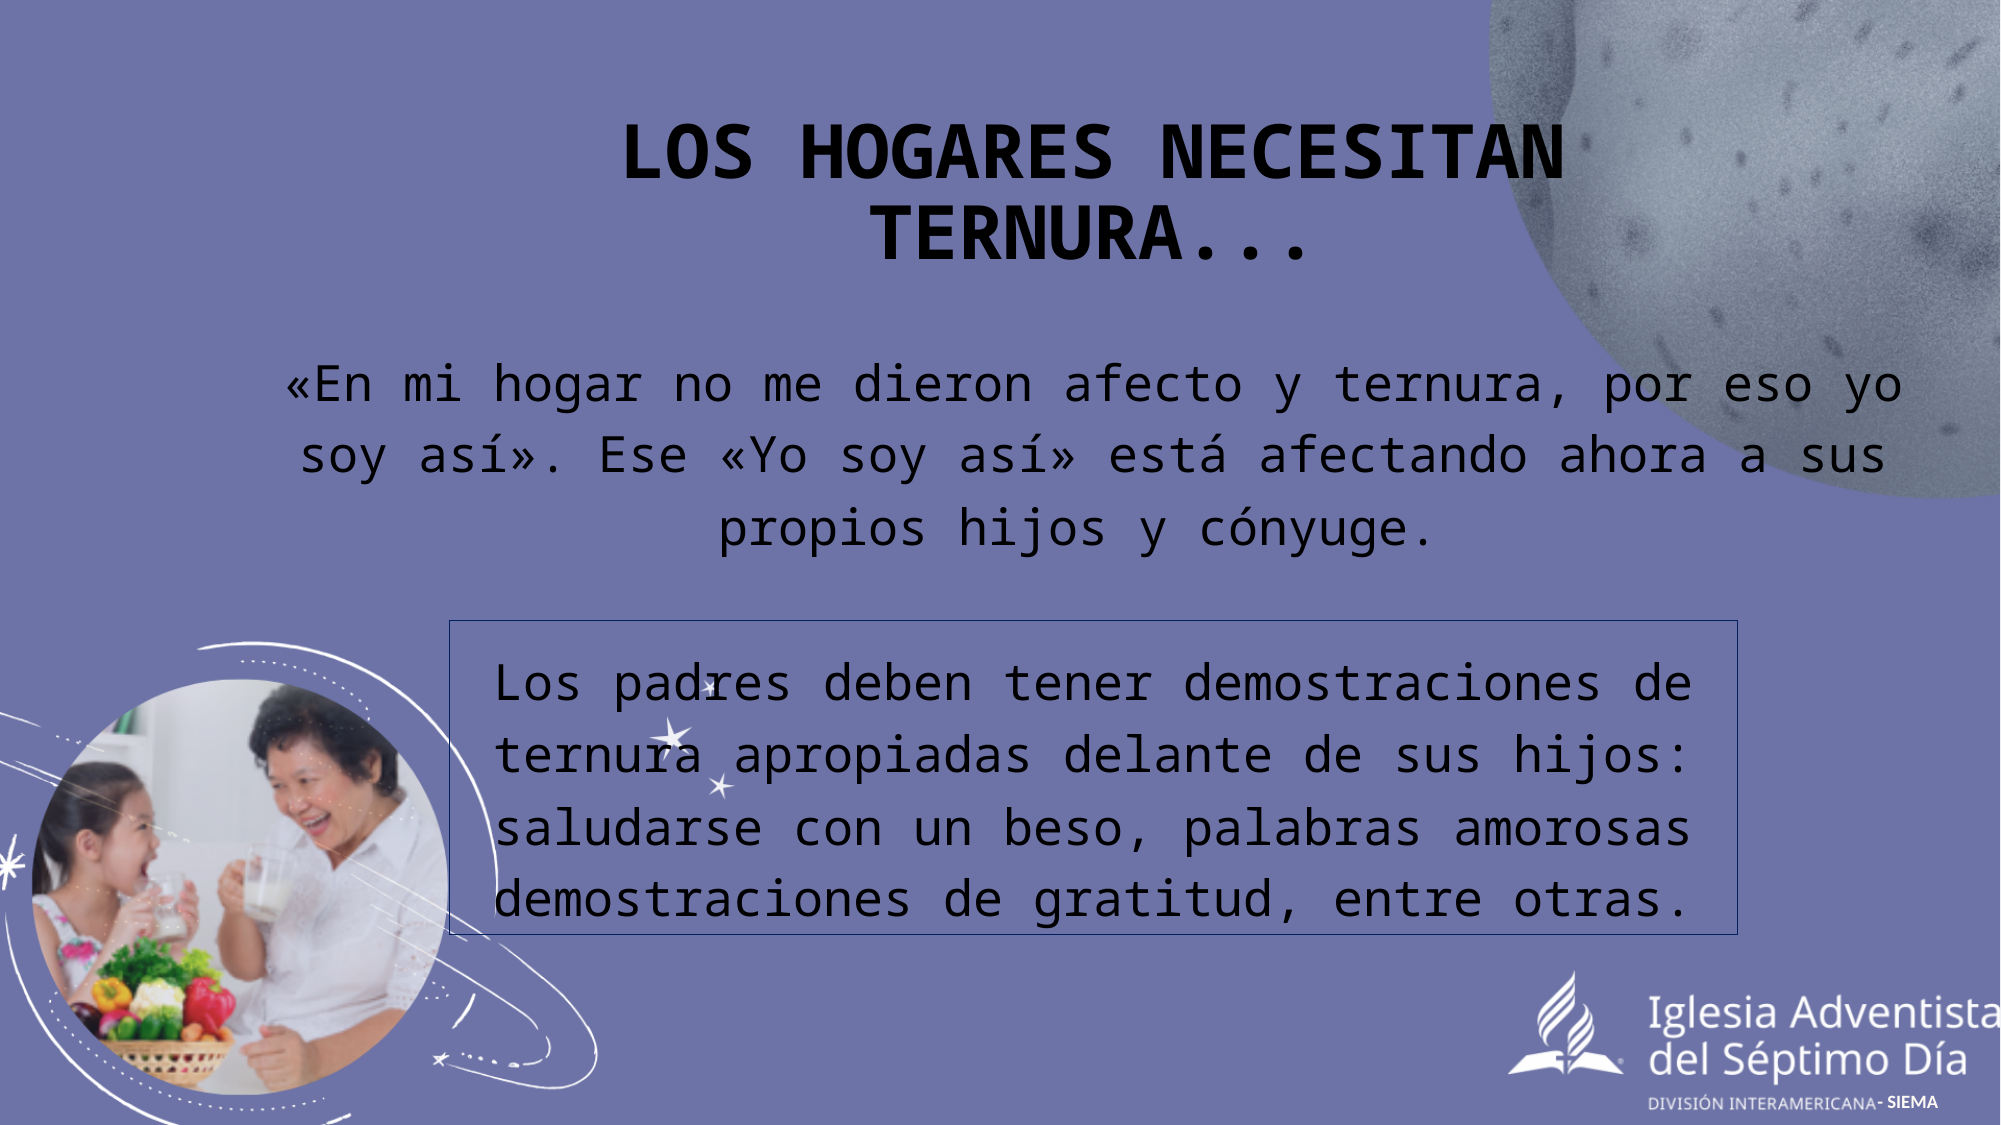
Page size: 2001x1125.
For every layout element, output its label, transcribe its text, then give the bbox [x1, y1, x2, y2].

list «En mi hogar no me dieron afecto y ternura, por eso yo soy así». Ese «Yo soy así» está afectando ahora a sus propios hijos y cónyuge. [252, 365, 1935, 563]
text_box - SIEMA [1858, 1082, 1955, 1121]
title LOS HOGARES NECESITAN TERNURA... [449, 139, 1737, 284]
text_box Los padres deben tener demostraciones de ternura apropiadas delante de sus hijos: saludarse con un beso, palabras amorosas demostraciones de gratitud, entre otras. [449, 620, 1738, 935]
picture [0, 0, 2001, 1125]
